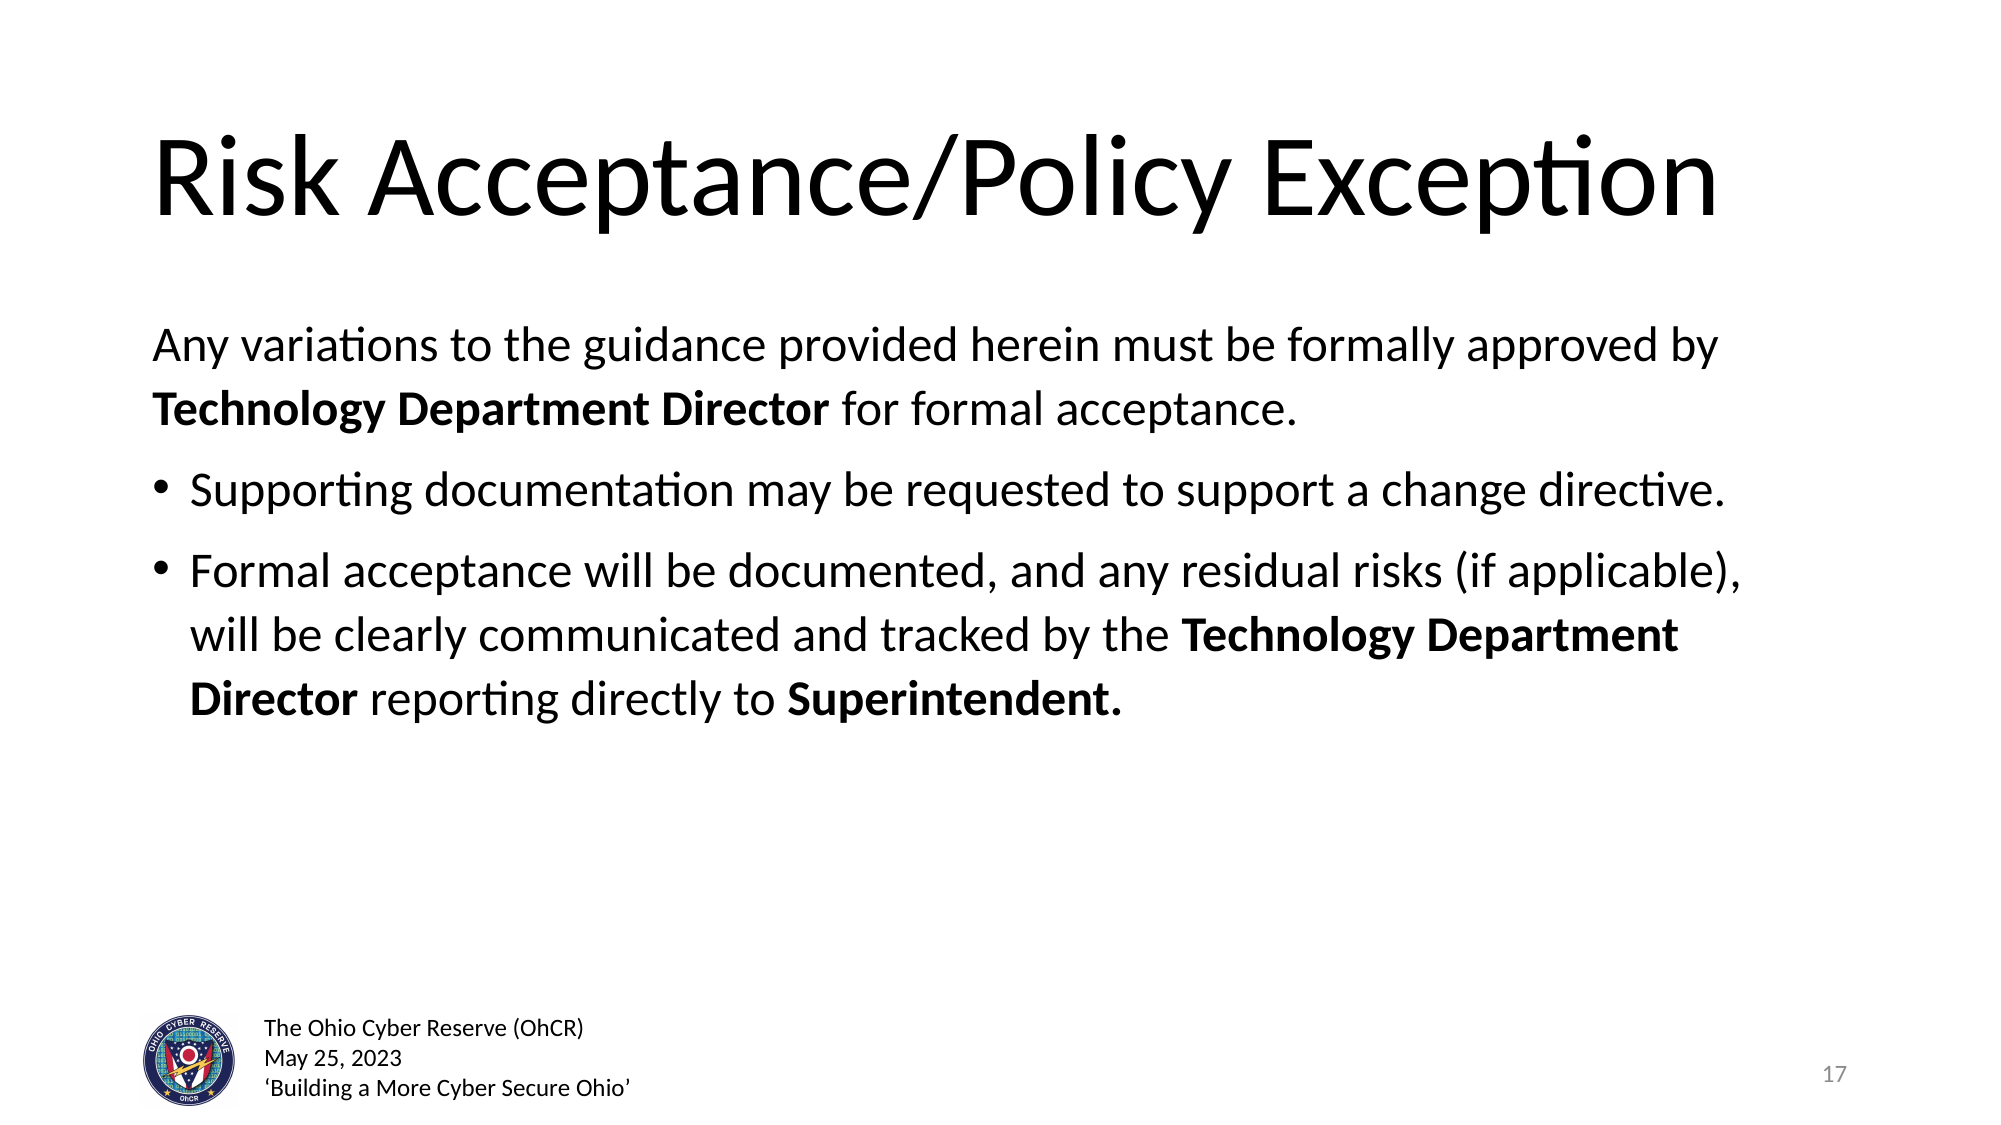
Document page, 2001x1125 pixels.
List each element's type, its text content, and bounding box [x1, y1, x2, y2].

slide_number 17 [1412, 1042, 1863, 1103]
list Any variations to the guidance provided herein must be formally approved by Technology Department Director for formal acceptance. Supporting documentation may be requested to support a change directive. Formal acceptance will be documented, and any residual risks (if applicable), will be clearly communicated and tracked by the Technology Department Director reporting directly to Superintendent. [137, 299, 1799, 1023]
picture [140, 1013, 238, 1108]
title Risk Acceptance/Policy Exception [137, 59, 1863, 278]
text_box The Ohio Cyber Reserve (OhCR) May 25, 2023 ‘Building a More Cyber Secure Ohio’ [249, 1004, 647, 1109]
